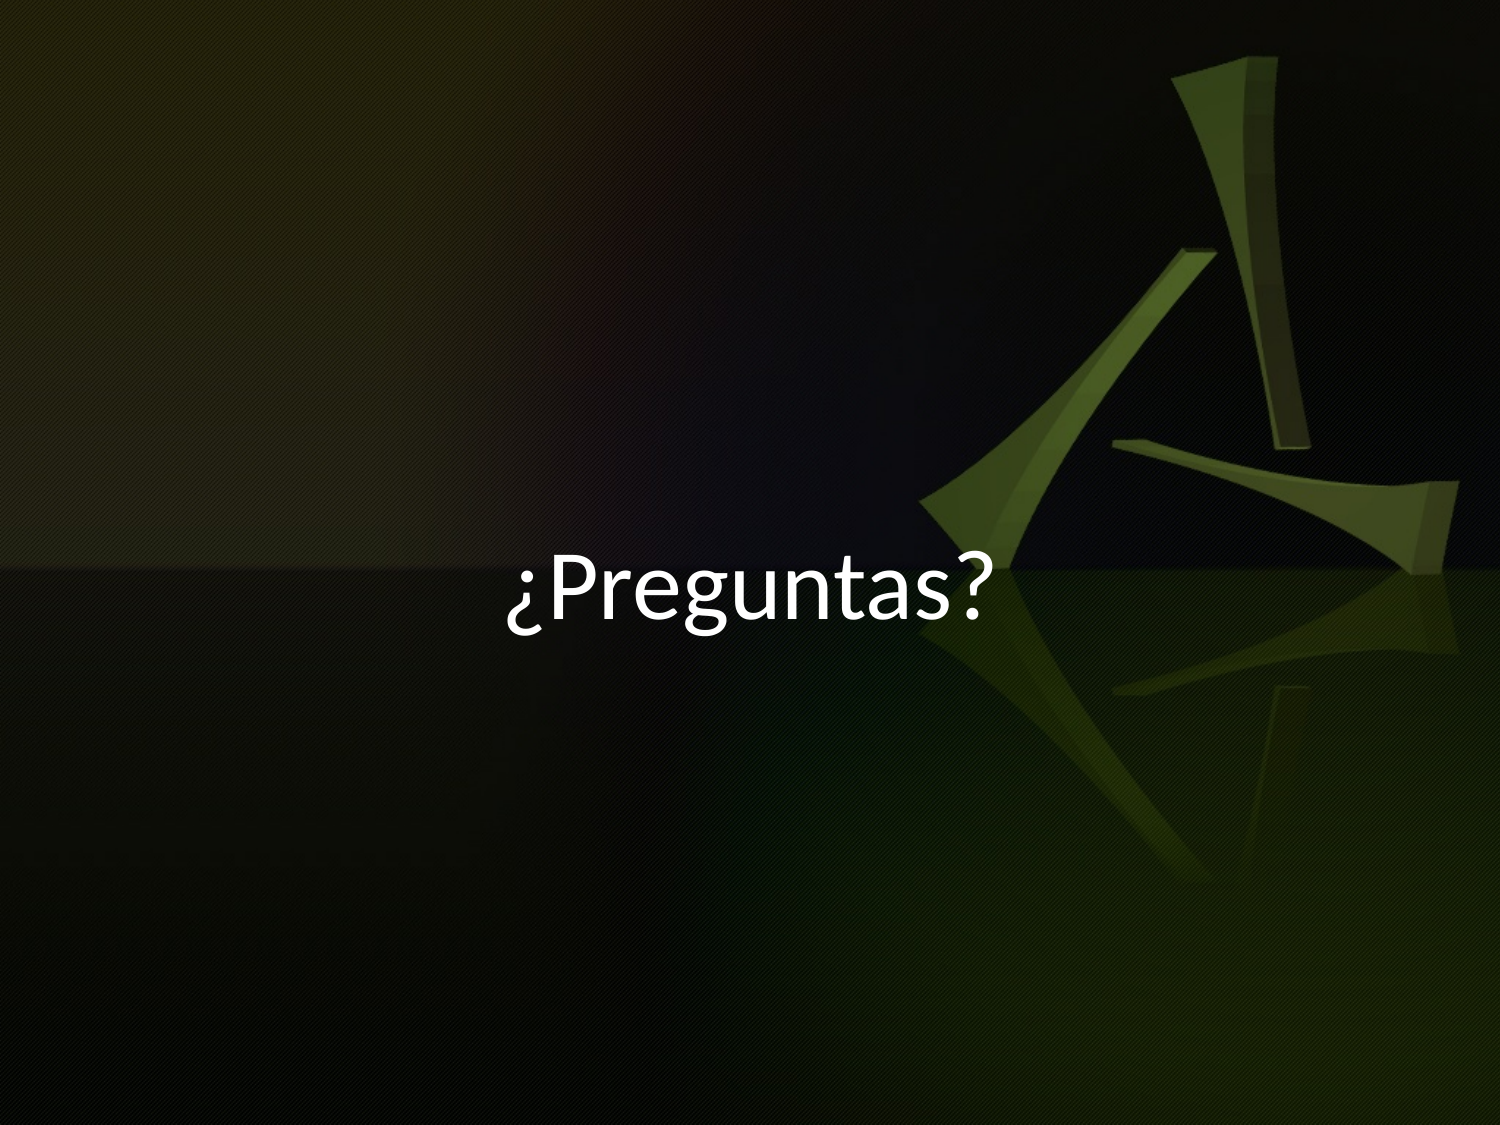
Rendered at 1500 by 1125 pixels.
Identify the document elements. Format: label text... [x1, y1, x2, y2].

title ¿Preguntas? [112, 458, 1388, 700]
picture [0, 0, 1500, 1125]
